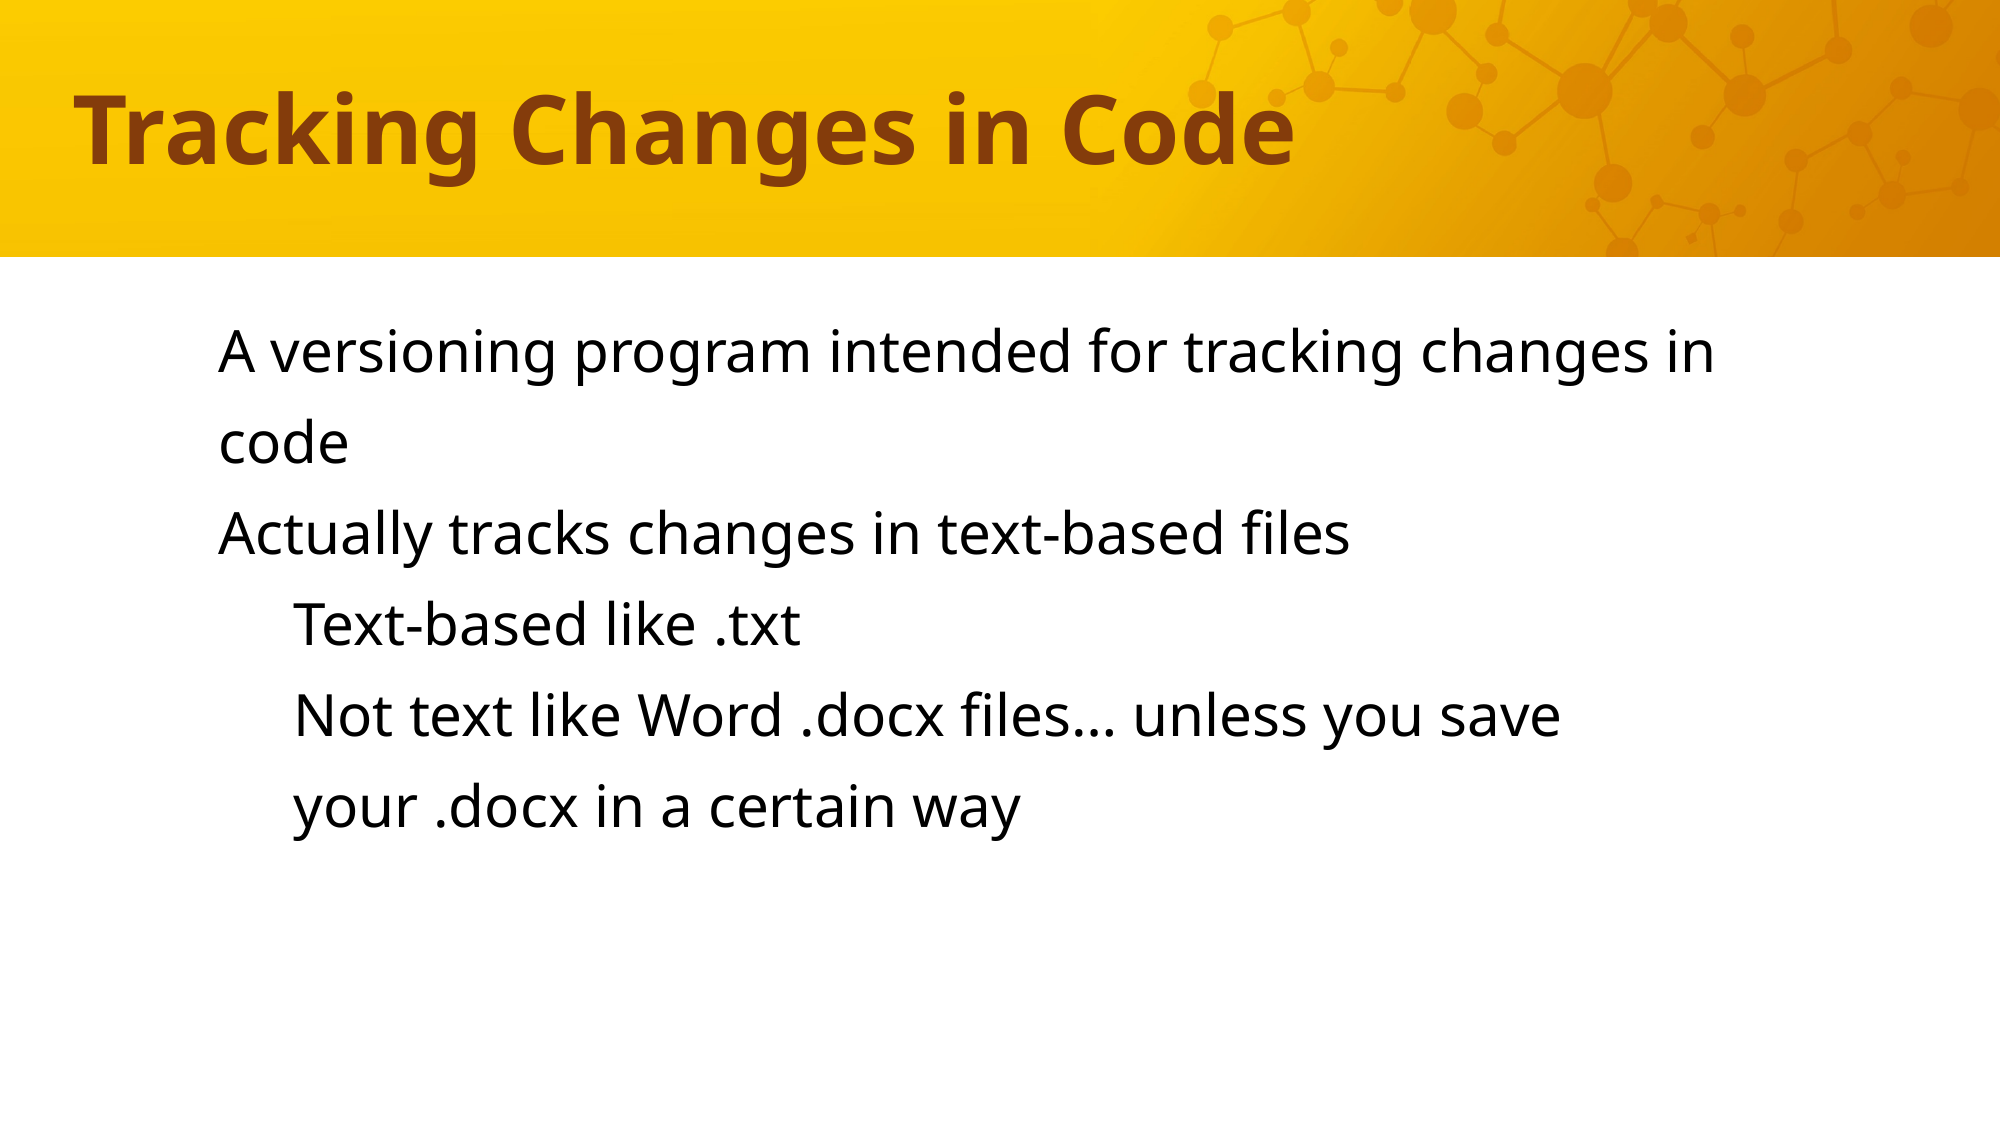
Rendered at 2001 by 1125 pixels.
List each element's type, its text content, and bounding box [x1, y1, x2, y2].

text_box A versioning program intended for tracking changes in code Actually tracks changes in text-based files Text-based like .txt Not text like Word .docx files… unless you save your .docx in a certain way [72, 286, 1793, 938]
picture [0, 0, 2000, 257]
